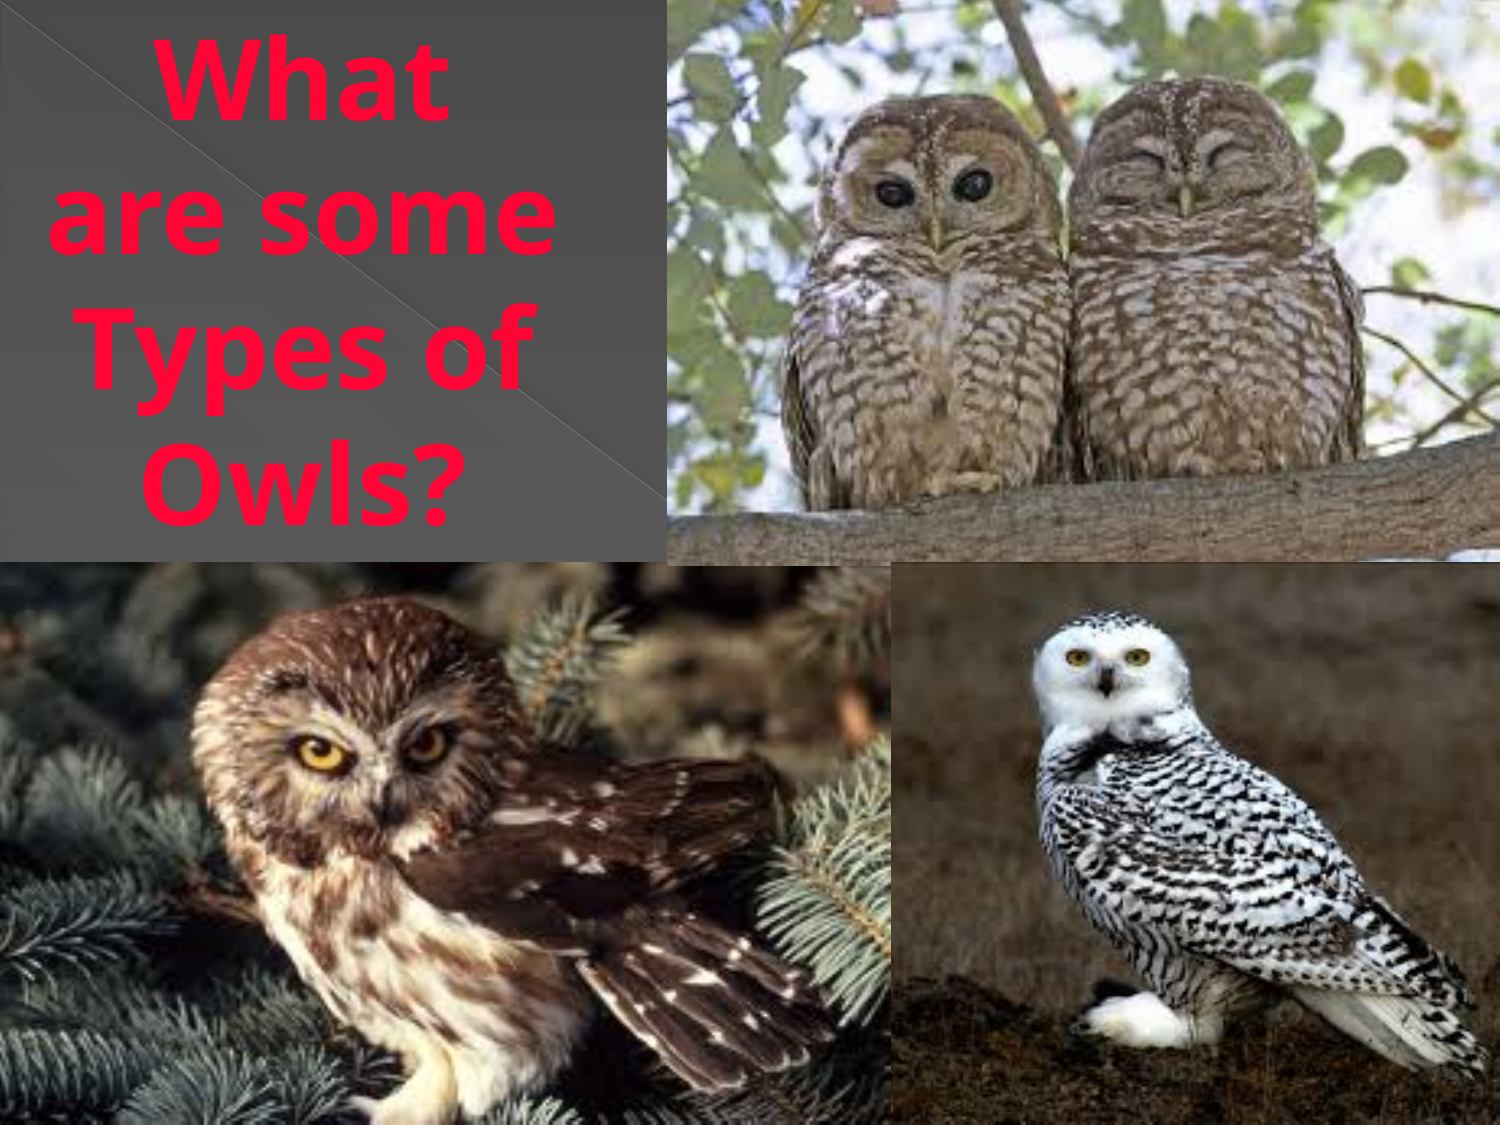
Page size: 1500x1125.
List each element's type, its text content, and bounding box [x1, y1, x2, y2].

text_box What are some Types of Owls? [30, 0, 576, 549]
picture [0, 0, 1500, 1125]
